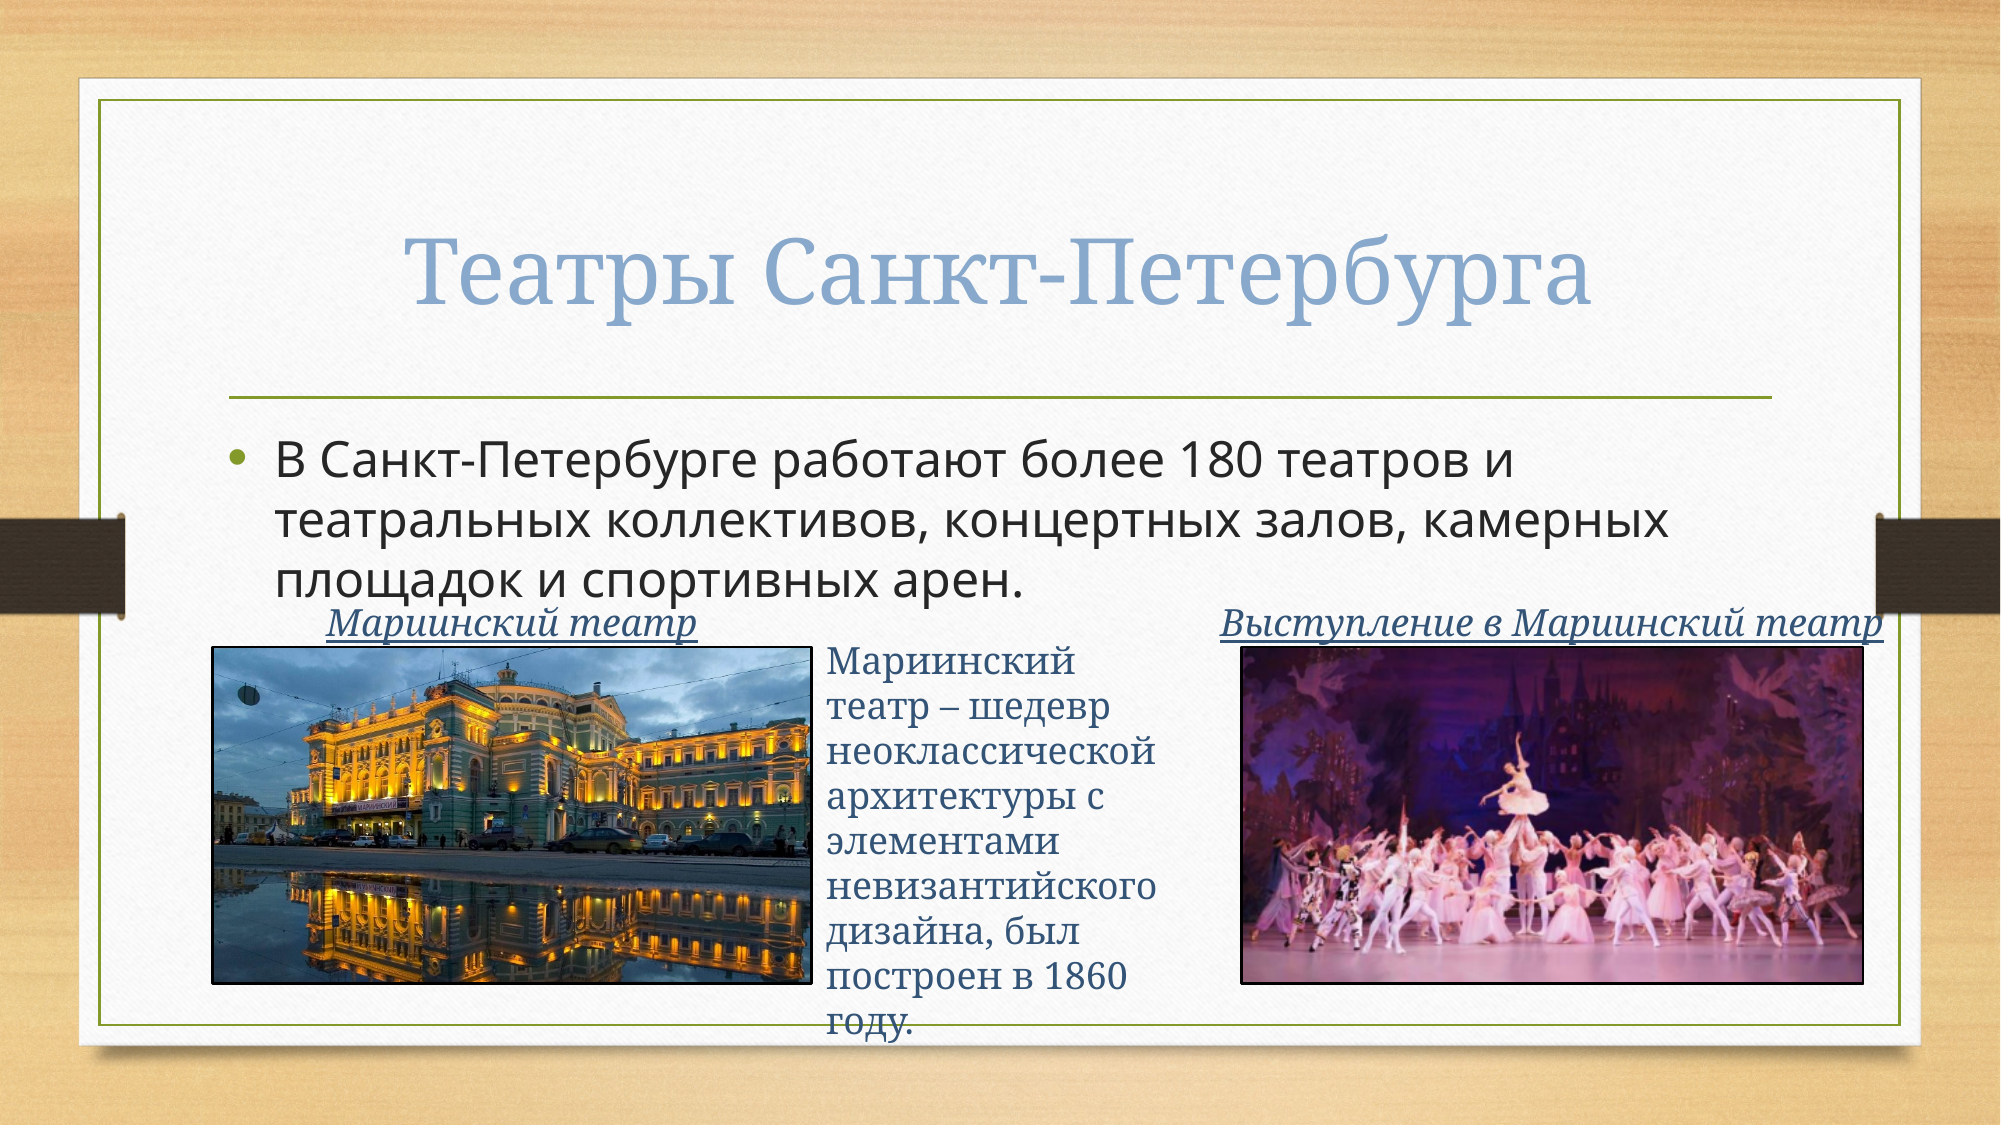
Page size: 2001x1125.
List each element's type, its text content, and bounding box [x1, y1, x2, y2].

picture [0, 0, 2001, 1125]
text_box Мариинский театр [311, 592, 713, 646]
text_box Выступление в Мариинский театр [1205, 592, 1900, 652]
title Театры Санкт-Петербурга [212, 161, 1788, 375]
text_box Мариинский театр – шедевр неоклассической архитектуры с элементами невизантийского дизайна, был построен в 1860 году. [811, 629, 1183, 1050]
list В Санкт-Петербурге работают более 180 театров и театральных коллективов, концертных залов, камерных площадок и спортивных арен. [212, 419, 1788, 964]
